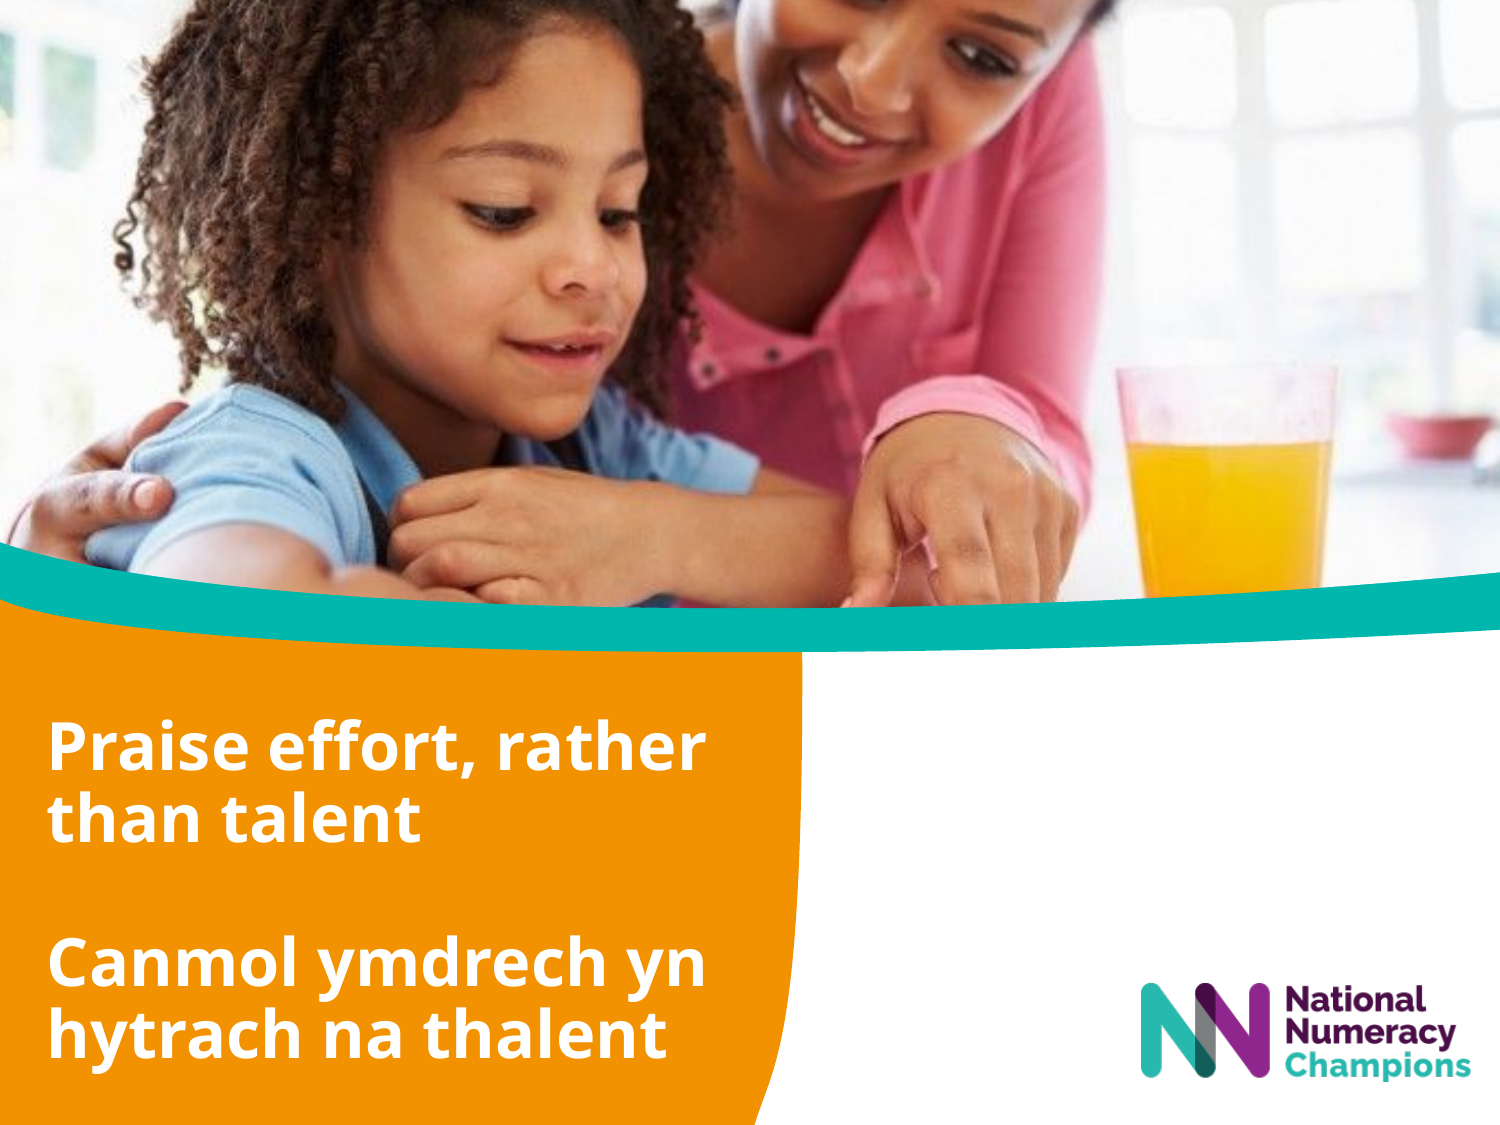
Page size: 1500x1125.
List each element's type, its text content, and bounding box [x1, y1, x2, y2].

list Praise effort, rather than talent Canmol ymdrech yn hytrach na thalent [31, 705, 767, 896]
picture [0, 0, 1500, 609]
